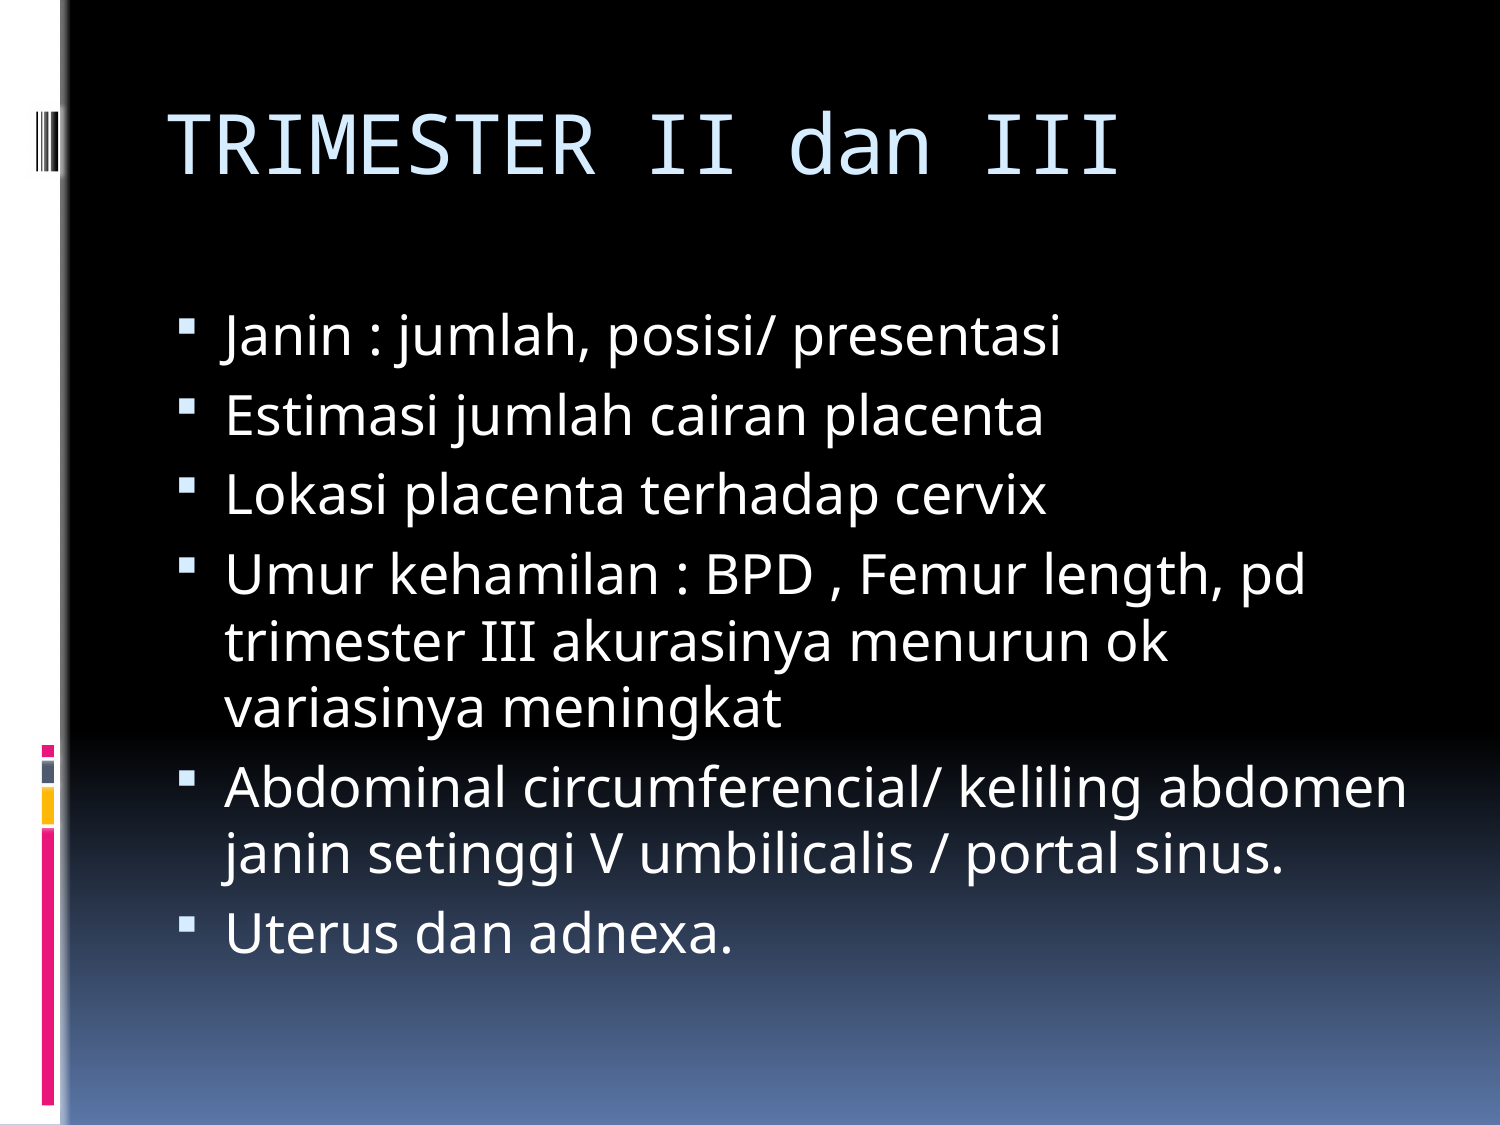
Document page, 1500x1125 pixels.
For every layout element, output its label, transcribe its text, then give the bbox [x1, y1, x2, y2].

list Janin : jumlah, posisi/ presentasi Estimasi jumlah cairan placenta Lokasi placenta terhadap cervix Umur kehamilan : BPD , Femur length, pd trimester III akurasinya menurun ok variasinya meningkat Abdominal circumferencial/ keliling abdomen janin setinggi V umbilicalis / portal sinus. Uterus dan adnexa. [150, 292, 1425, 1043]
title TRIMESTER II dan III [150, 83, 1425, 234]
